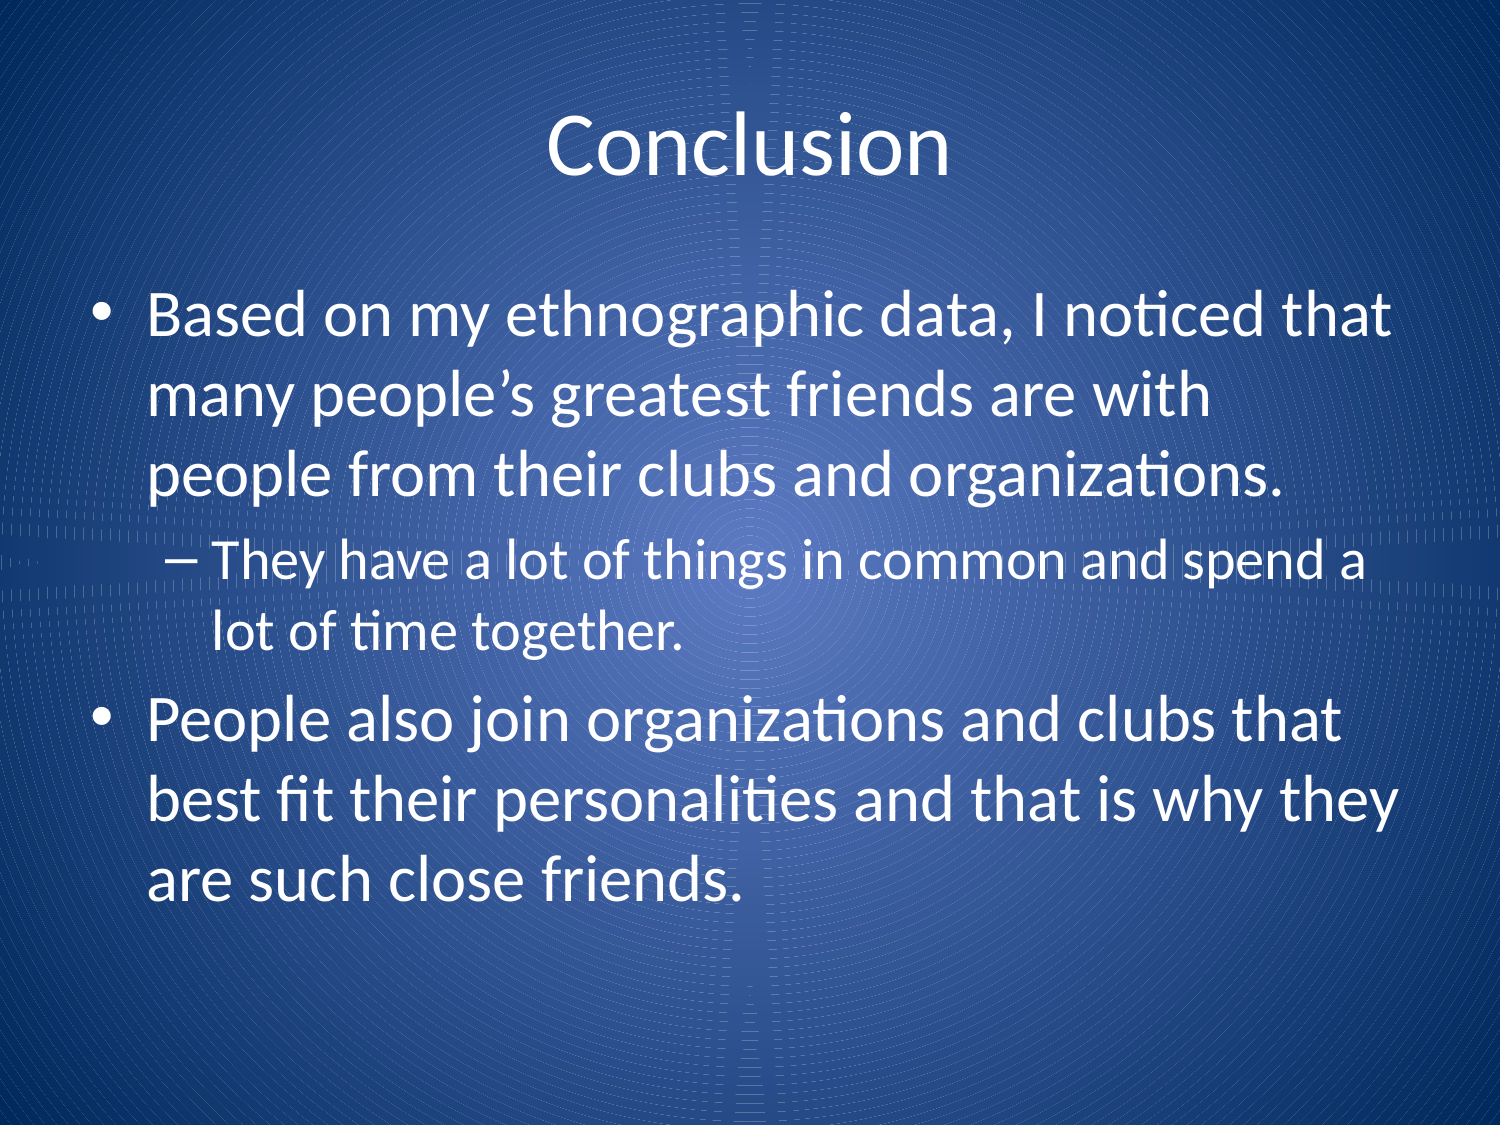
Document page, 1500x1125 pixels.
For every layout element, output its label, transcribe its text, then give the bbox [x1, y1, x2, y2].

list Based on my ethnographic data, I noticed that many people’s greatest friends are with people from their clubs and organizations. They have a lot of things in common and spend a lot of time together. People also join organizations and clubs that best fit their personalities and that is why they are such close friends. [75, 262, 1425, 1005]
title Conclusion [75, 45, 1425, 233]
